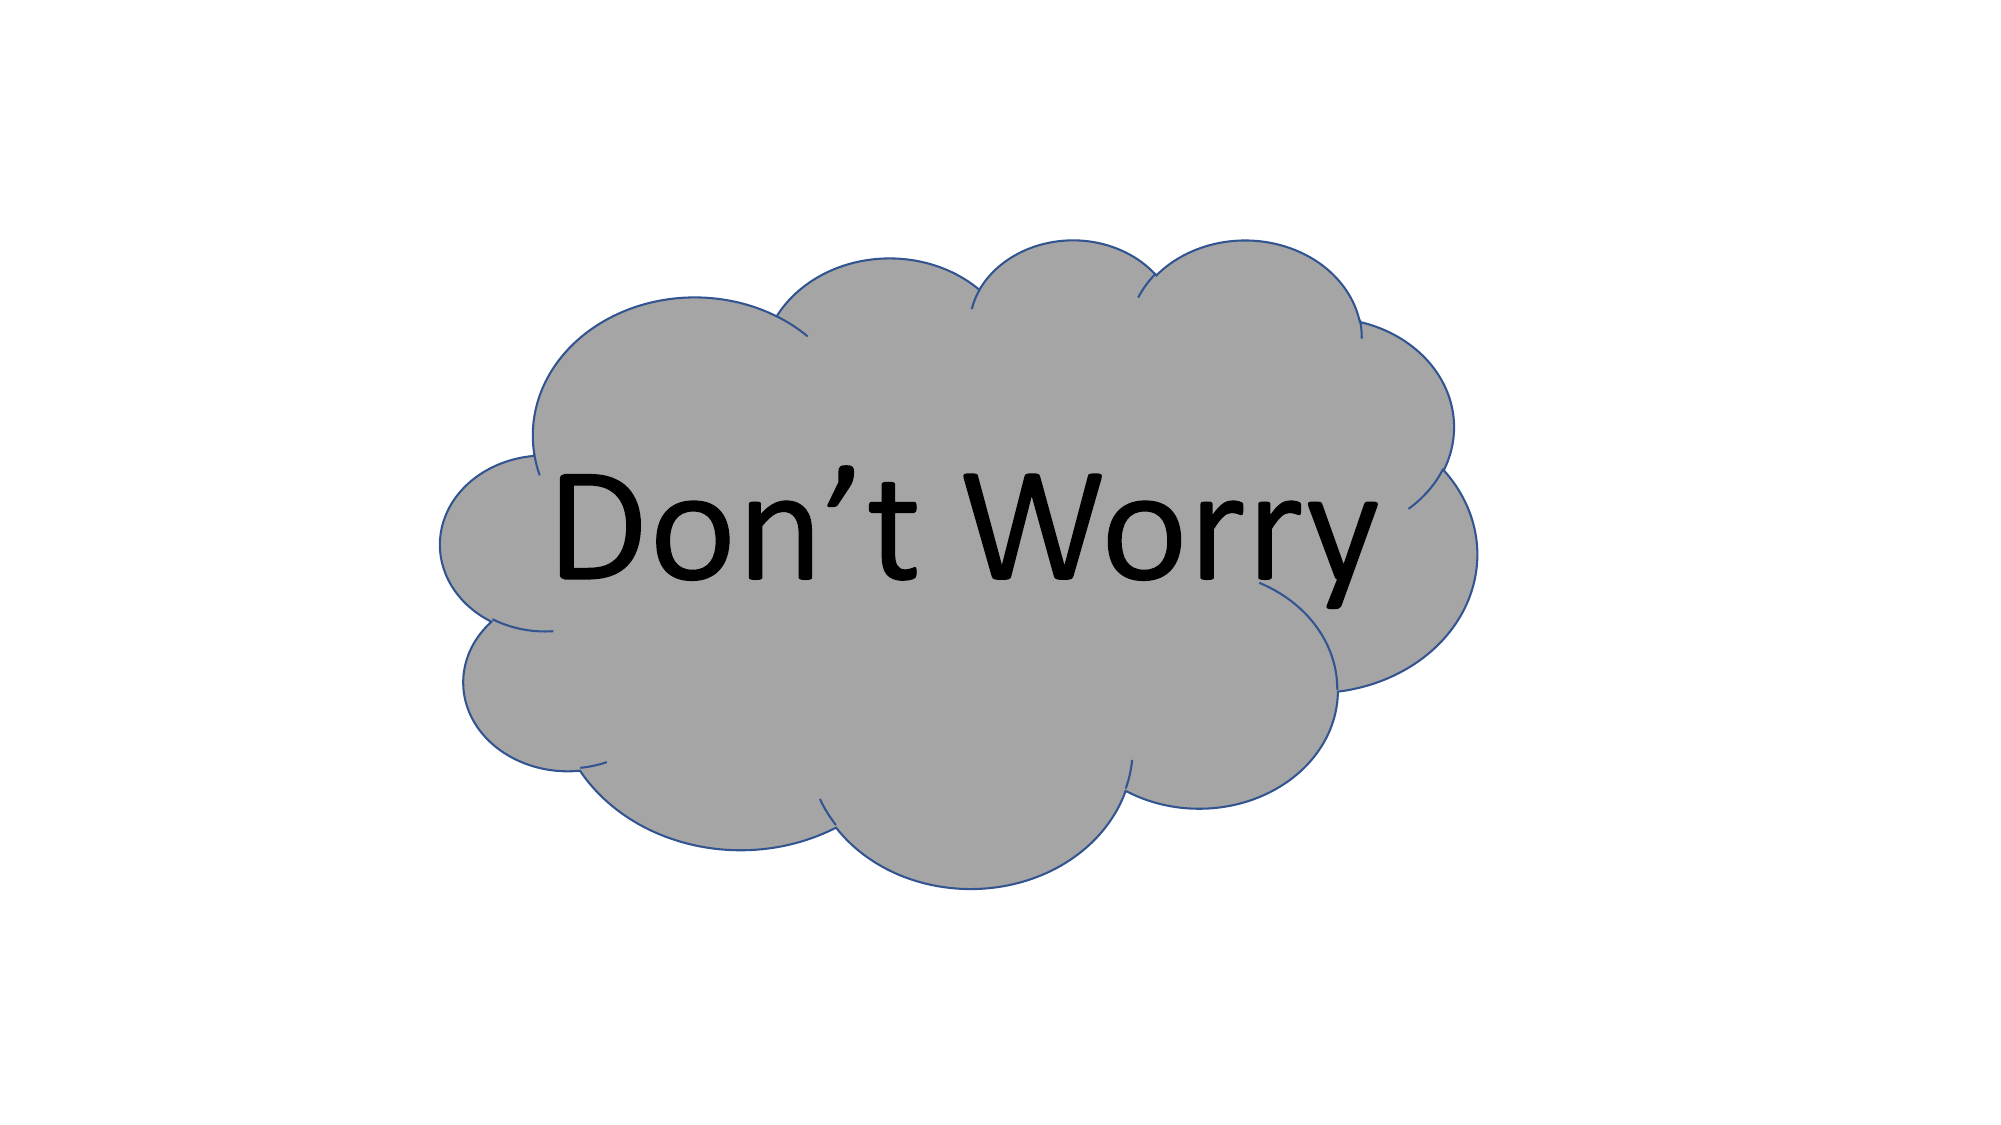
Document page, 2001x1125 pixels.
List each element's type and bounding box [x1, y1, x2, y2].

text_box [827, 465, 855, 508]
text_box [656, 500, 730, 582]
text_box [748, 500, 813, 581]
text_box [1107, 500, 1182, 582]
text_box [868, 481, 917, 581]
text_box [1307, 501, 1378, 610]
text_box [438, 239, 1479, 891]
text_box [559, 473, 641, 580]
text_box [1258, 500, 1302, 581]
text_box [963, 473, 1102, 580]
text_box [1200, 500, 1244, 581]
